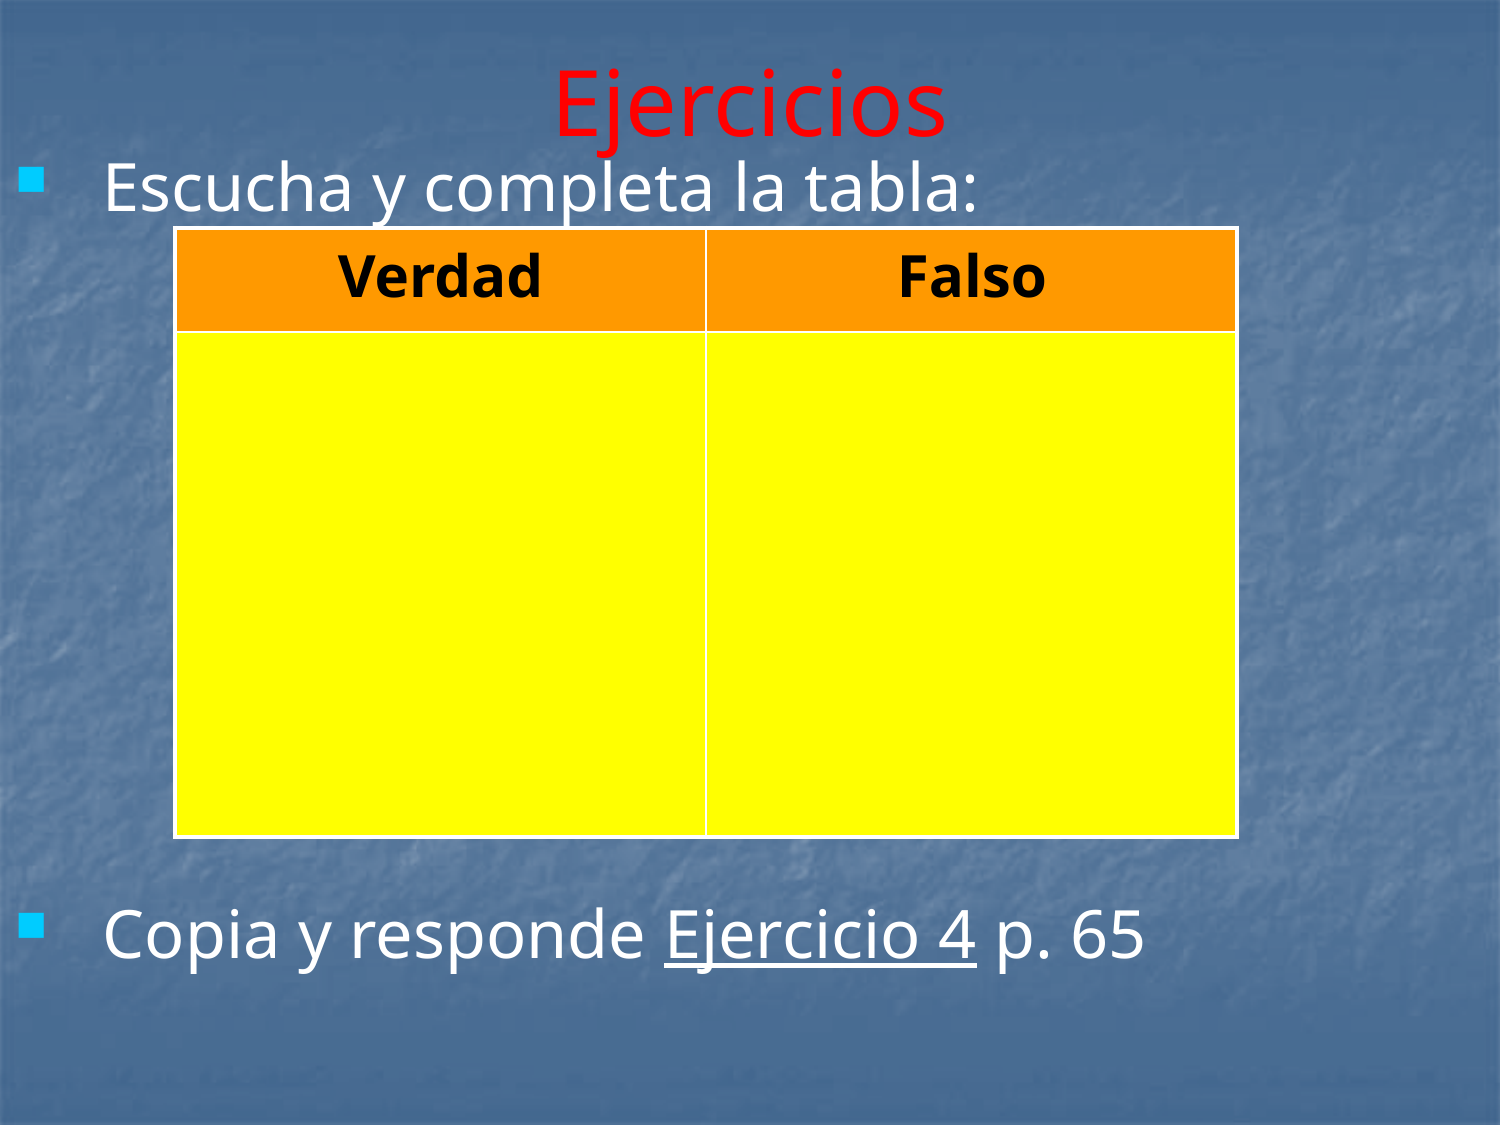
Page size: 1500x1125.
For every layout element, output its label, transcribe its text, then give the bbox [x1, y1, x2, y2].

table_header Verdad [177, 230, 705, 331]
table_header Falso [707, 230, 1235, 331]
table_cell [177, 333, 705, 835]
table_cell [707, 333, 1235, 835]
list Escucha y completa la tabla: Copia y responde Ejercicio 4 p. 65 [0, 137, 1475, 1100]
title Ejercicios [75, 12, 1425, 137]
